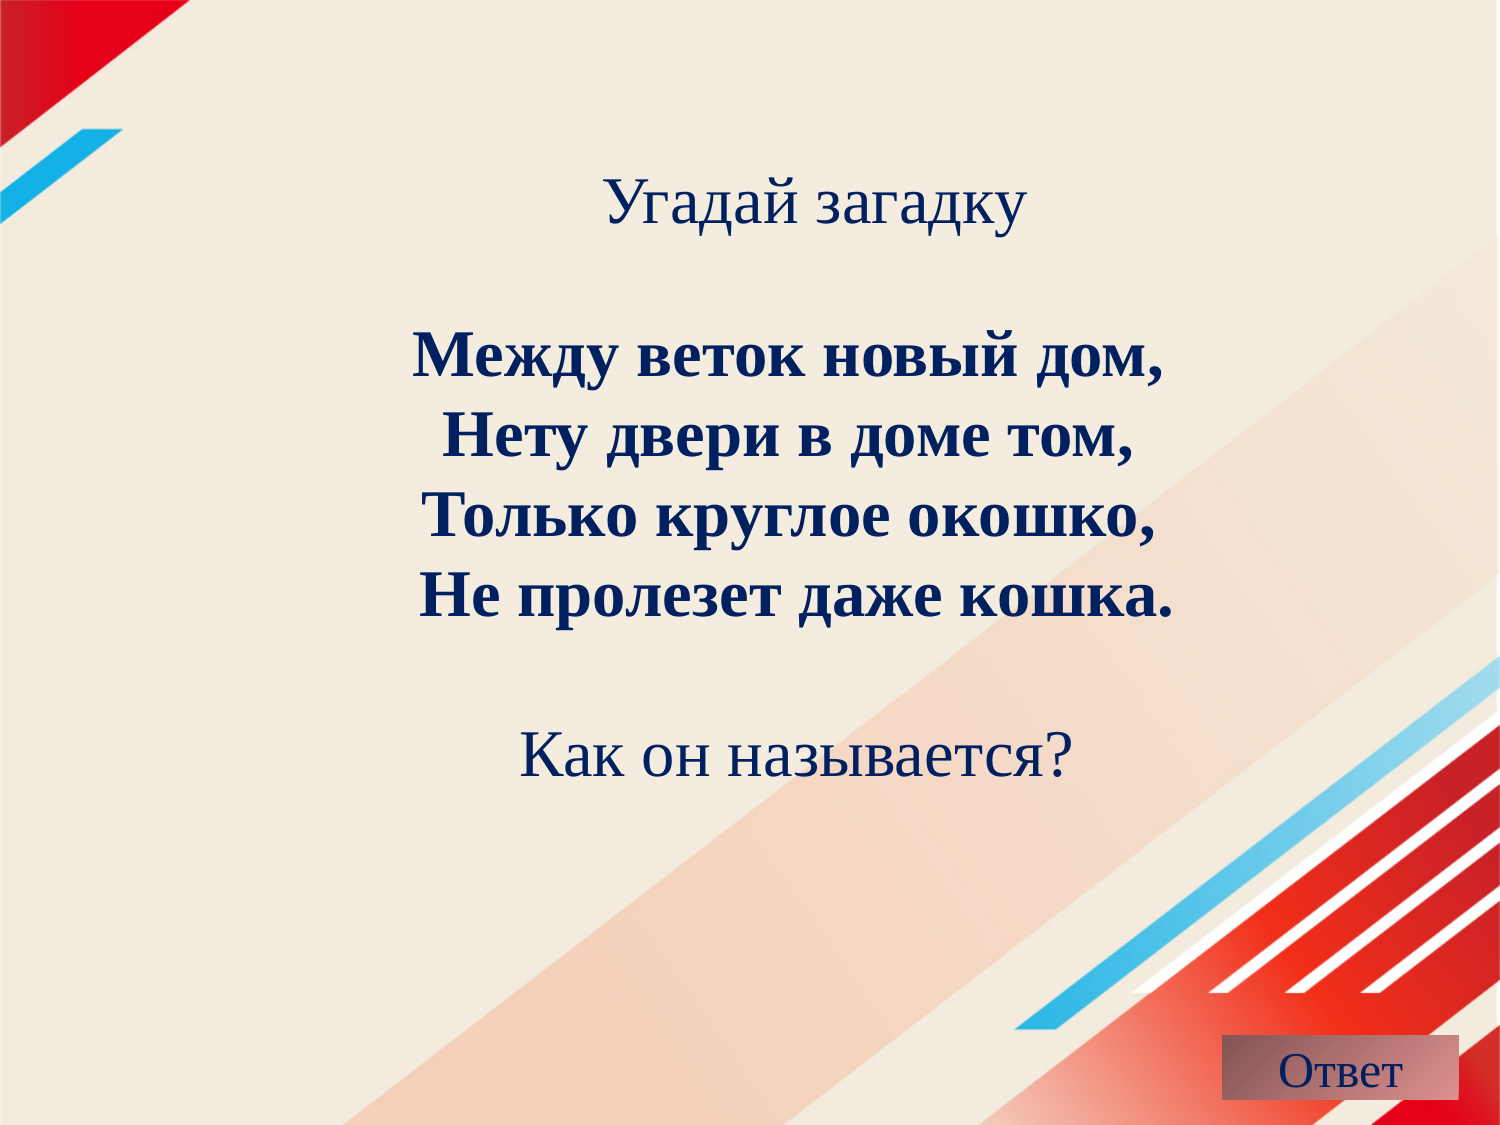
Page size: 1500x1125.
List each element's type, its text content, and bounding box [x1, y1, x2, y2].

text_box Между веток новый дом, Нету двери в доме том, Только круглое окошко, Не пролезет даже кошка. Как он называется? [253, 302, 1341, 798]
text_box Угадай загадку [586, 148, 1044, 244]
picture [0, 0, 1500, 1125]
